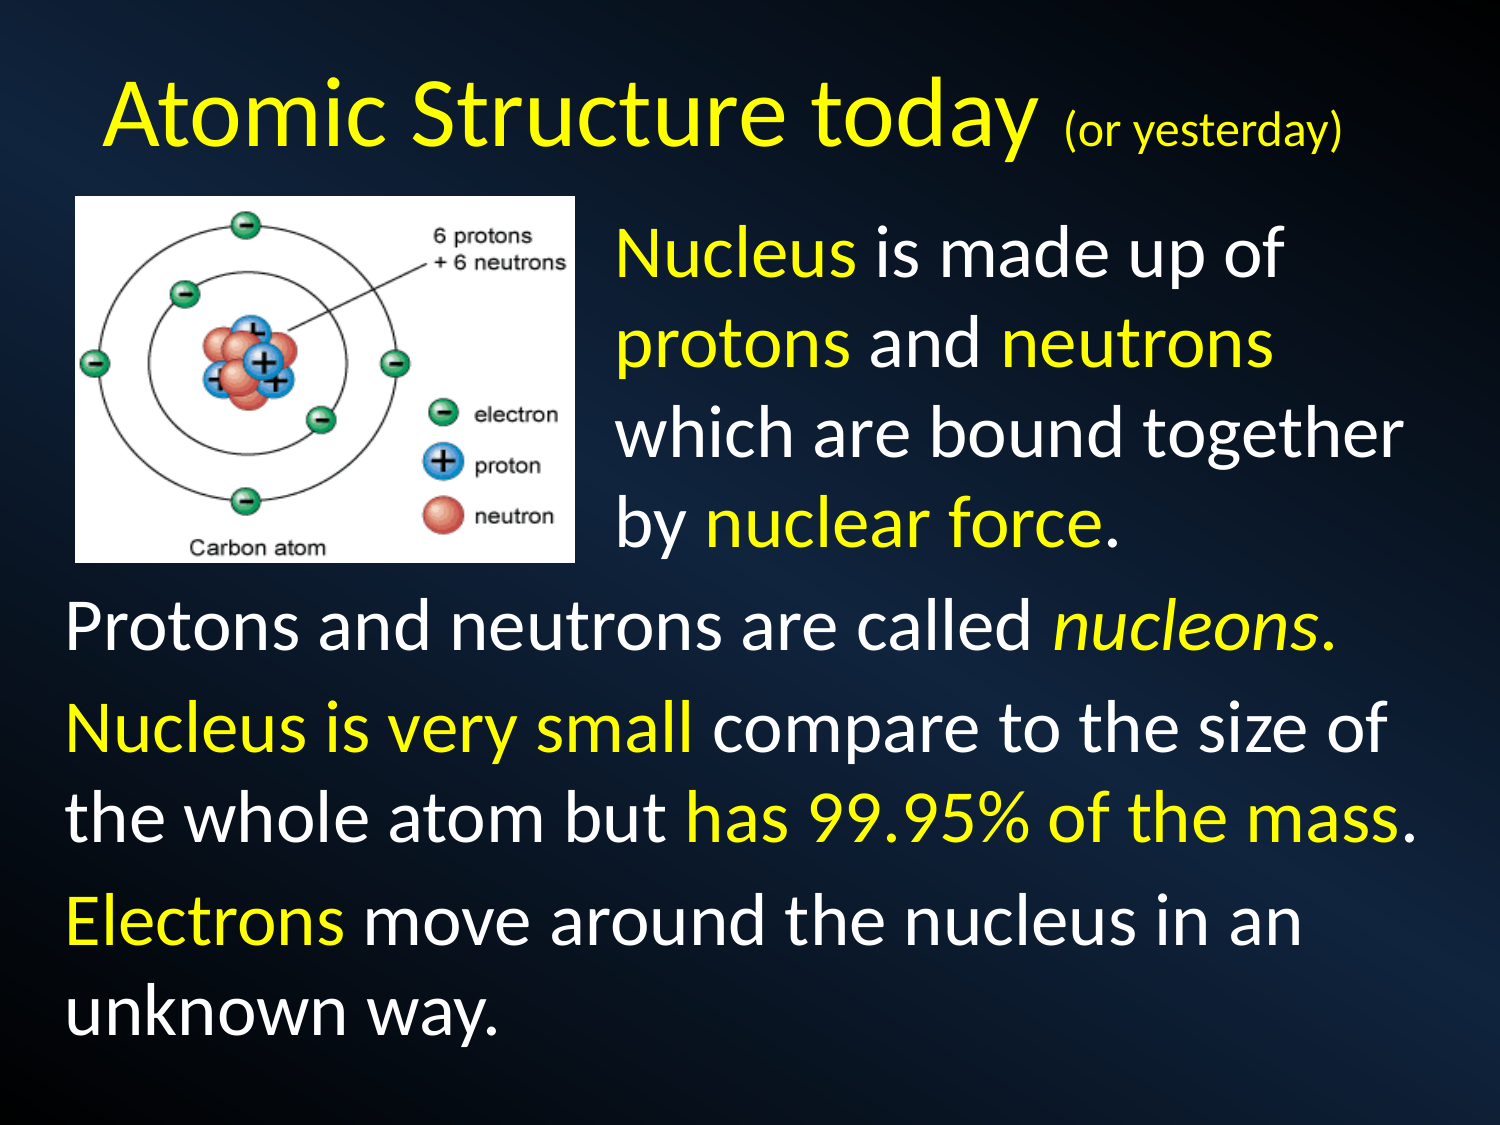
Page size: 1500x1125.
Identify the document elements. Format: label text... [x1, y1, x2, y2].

picture [74, 196, 576, 563]
text_box Nucleus is made up of protons and neutrons which are bound together by nuclear force. [600, 195, 1450, 570]
text_box Protons and neutrons are called nucleons. Nucleus is very small compare to the size of the whole atom but has 99.95% of the mass. Electrons move around the nucleus in an unknown way. [49, 567, 1463, 1058]
text_box Atomic Structure today (or yesterday) [87, 38, 1400, 174]
